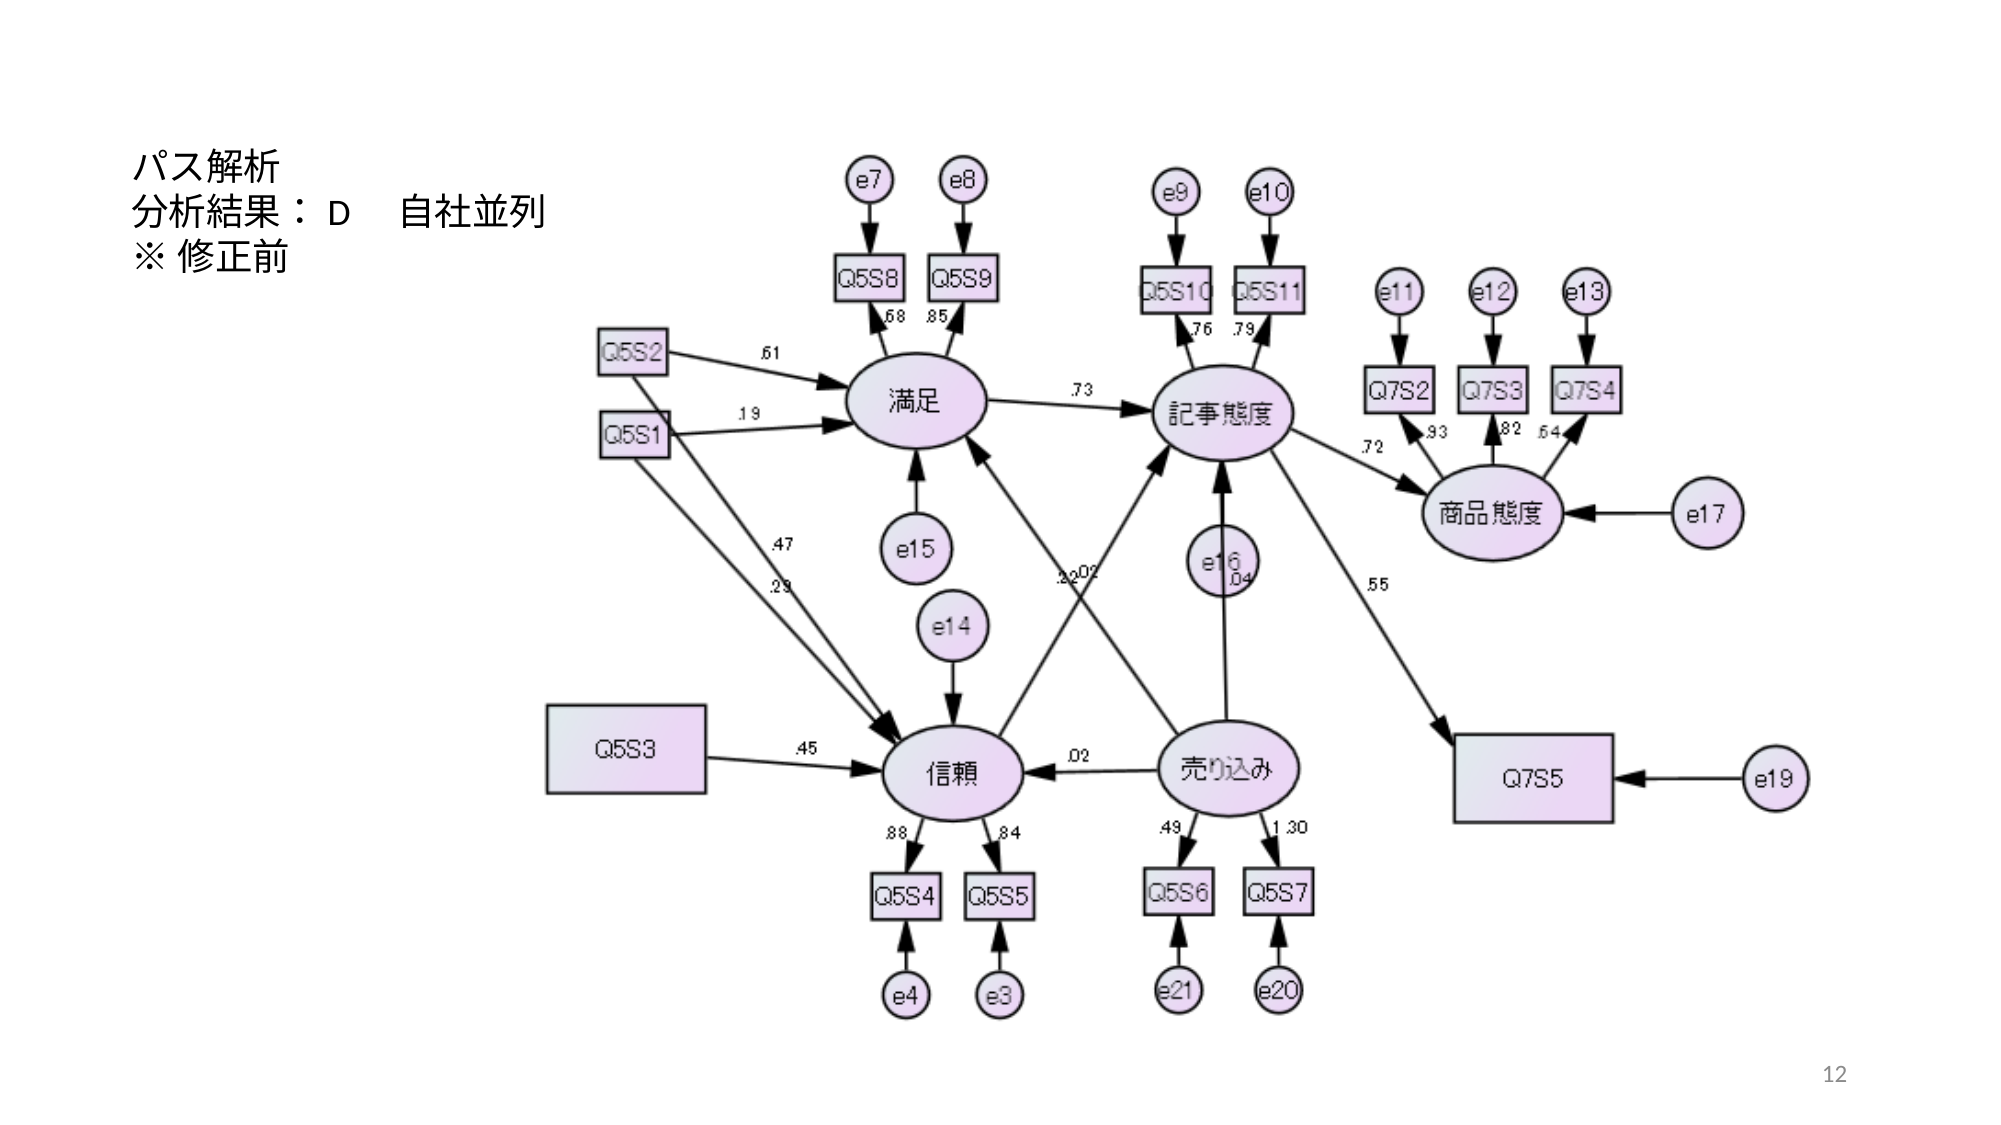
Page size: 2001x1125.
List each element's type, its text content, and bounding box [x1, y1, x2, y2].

slide_number 12 [1412, 1042, 1863, 1103]
text_box パス解析 分析結果：D 自社並列 ※修正前 [116, 135, 521, 285]
picture [521, 115, 1844, 1049]
